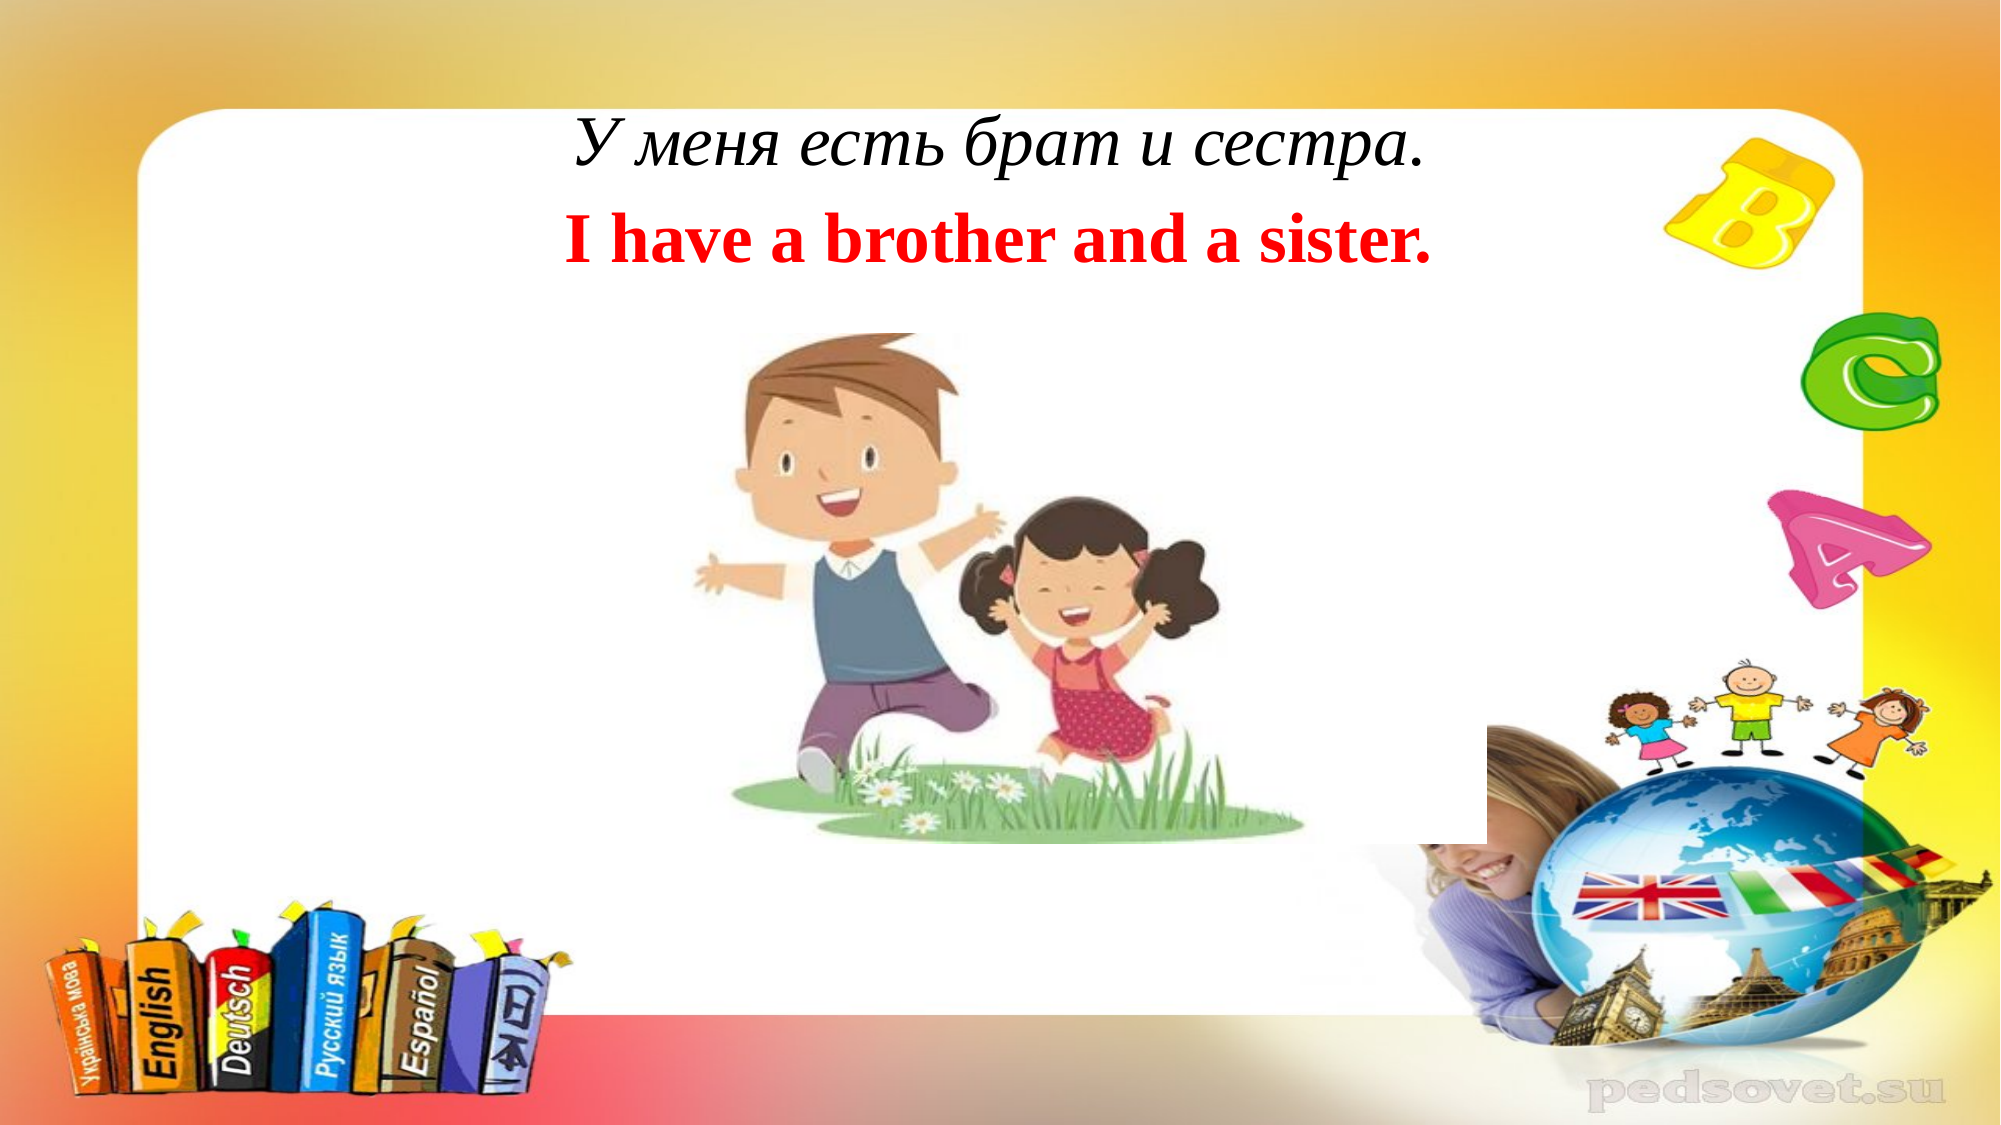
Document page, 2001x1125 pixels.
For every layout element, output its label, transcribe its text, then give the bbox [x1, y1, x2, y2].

picture [0, 0, 2001, 1125]
list У меня есть брат и сестра. I have a brother and a sister. [136, 96, 1862, 385]
